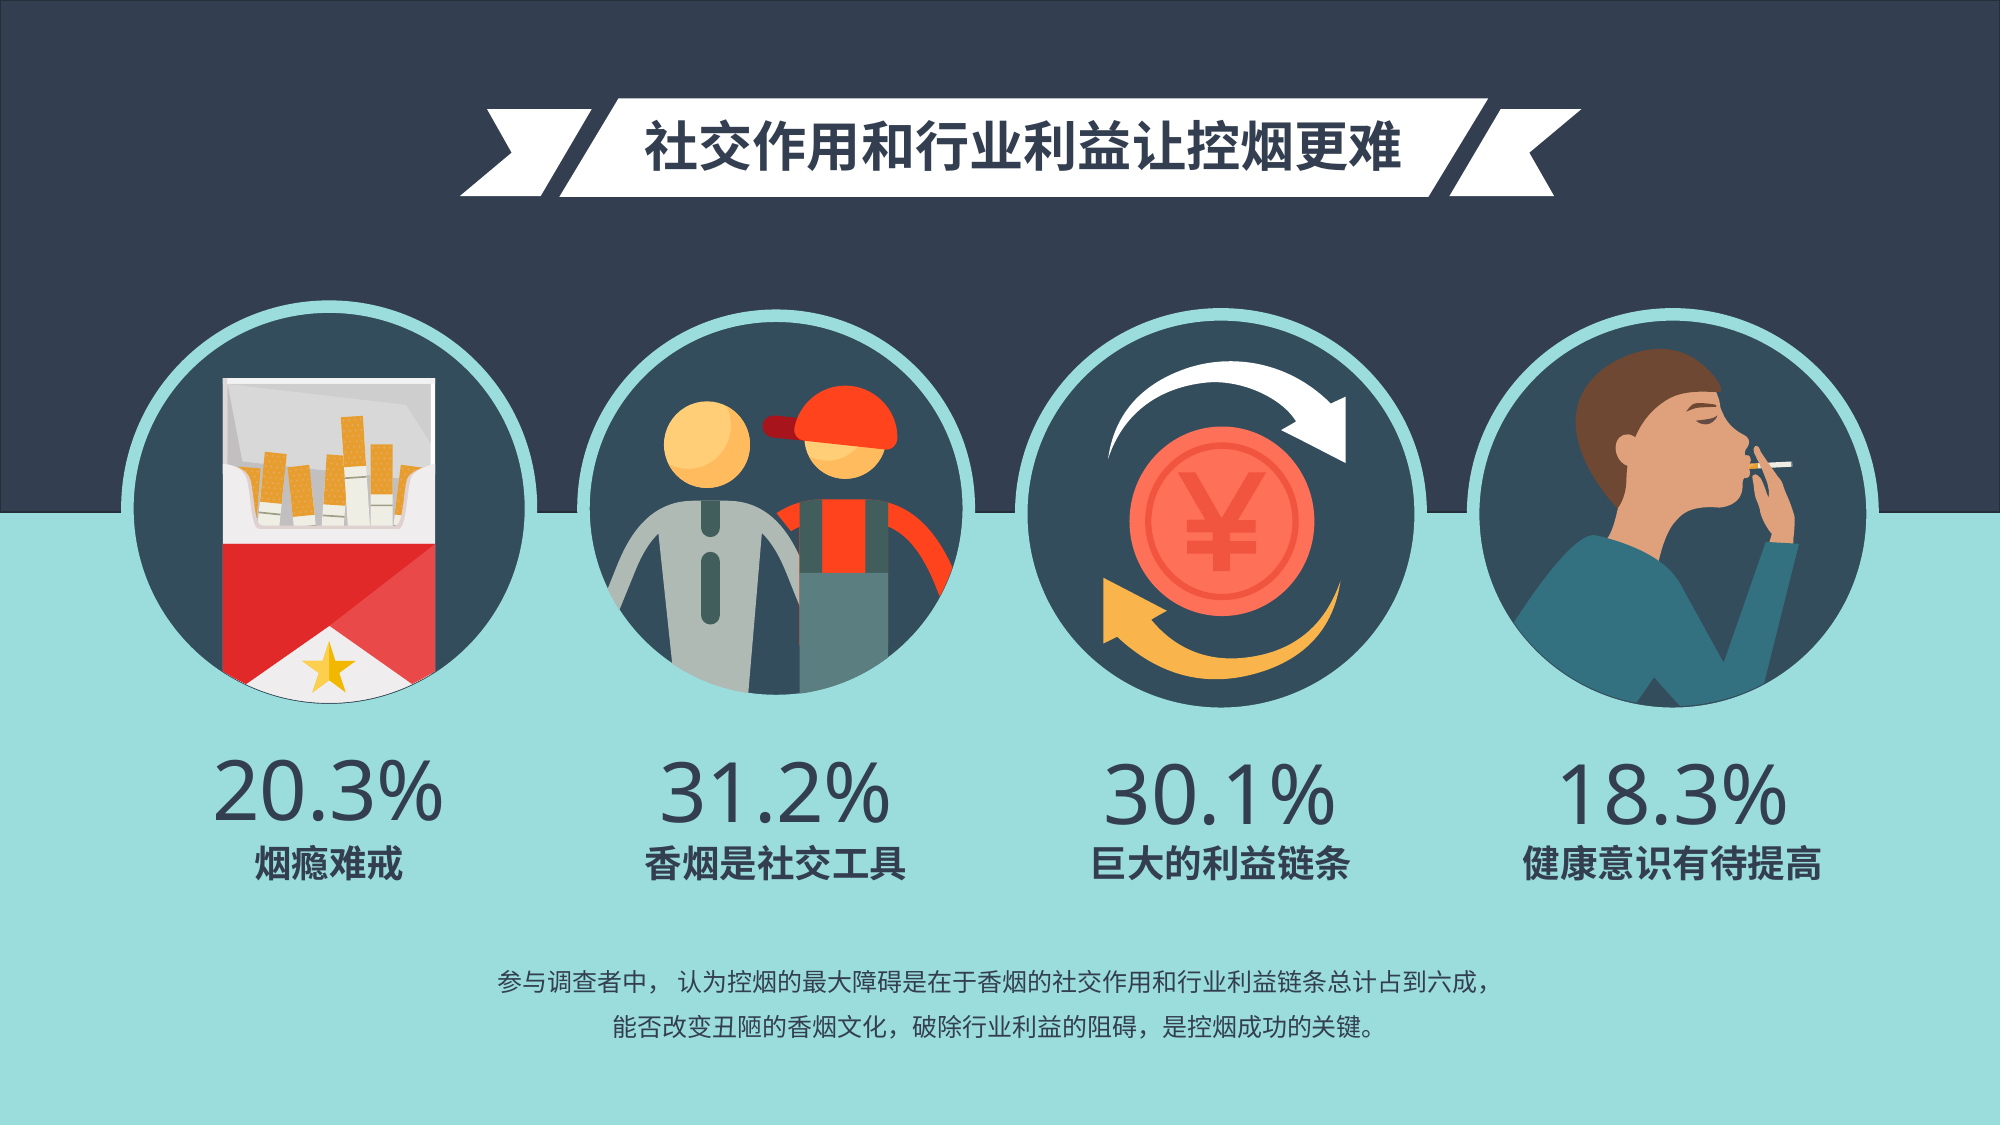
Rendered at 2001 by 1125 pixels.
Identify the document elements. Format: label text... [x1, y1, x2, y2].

text_box [0, 0, 2000, 513]
text_box 参与调查者中， 认为控烟的最大障碍是在于香烟的社交作用和行业利益链条总计占到六成， 能否改变丑陋的香烟文化，破除行业利益的阻碍，是控烟成功的关键。 [198, 943, 1802, 1049]
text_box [583, 315, 969, 894]
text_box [1473, 314, 1873, 894]
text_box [459, 98, 1582, 251]
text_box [1021, 314, 1421, 894]
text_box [127, 306, 531, 894]
